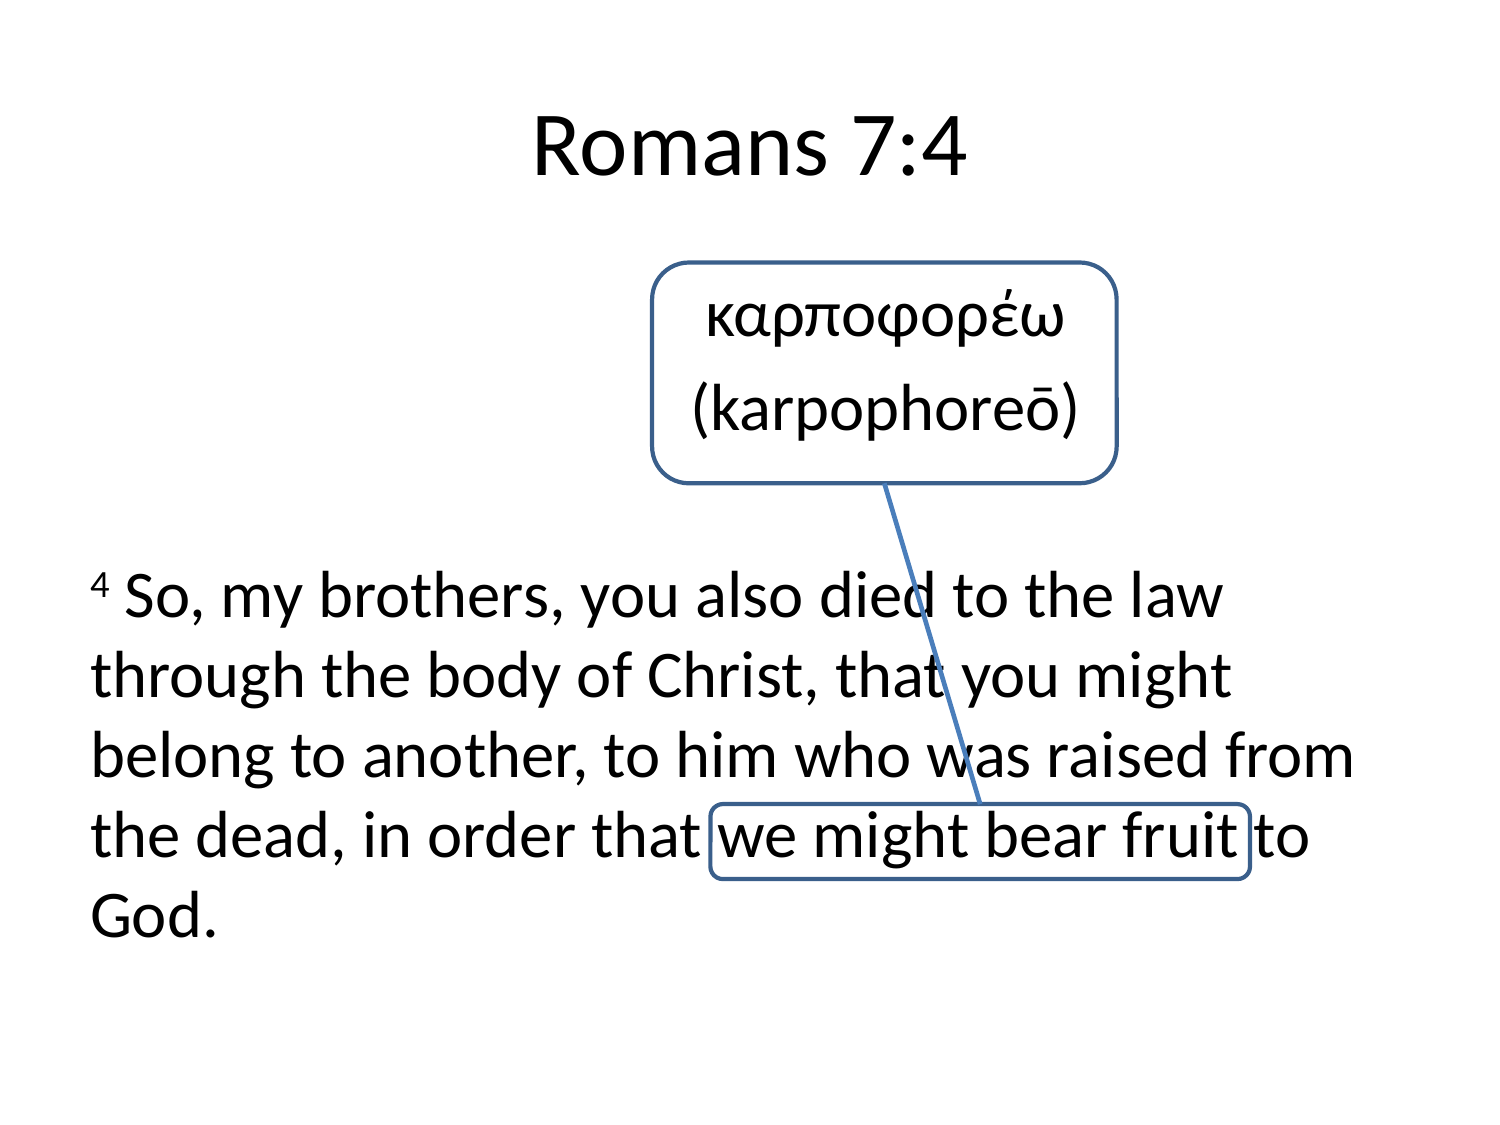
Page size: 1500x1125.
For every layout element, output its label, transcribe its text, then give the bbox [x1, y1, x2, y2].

list καρποφορέω (karpophoreō) 4 So, my brothers, you also died to the law through the body of Christ, that you might belong to another, to him who was raised from the dead, in order that we might bear fruit to God. [75, 262, 1425, 1005]
text_box [649, 260, 1119, 486]
title Romans 7:4 [75, 45, 1425, 233]
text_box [884, 483, 981, 805]
text_box [708, 801, 1253, 882]
